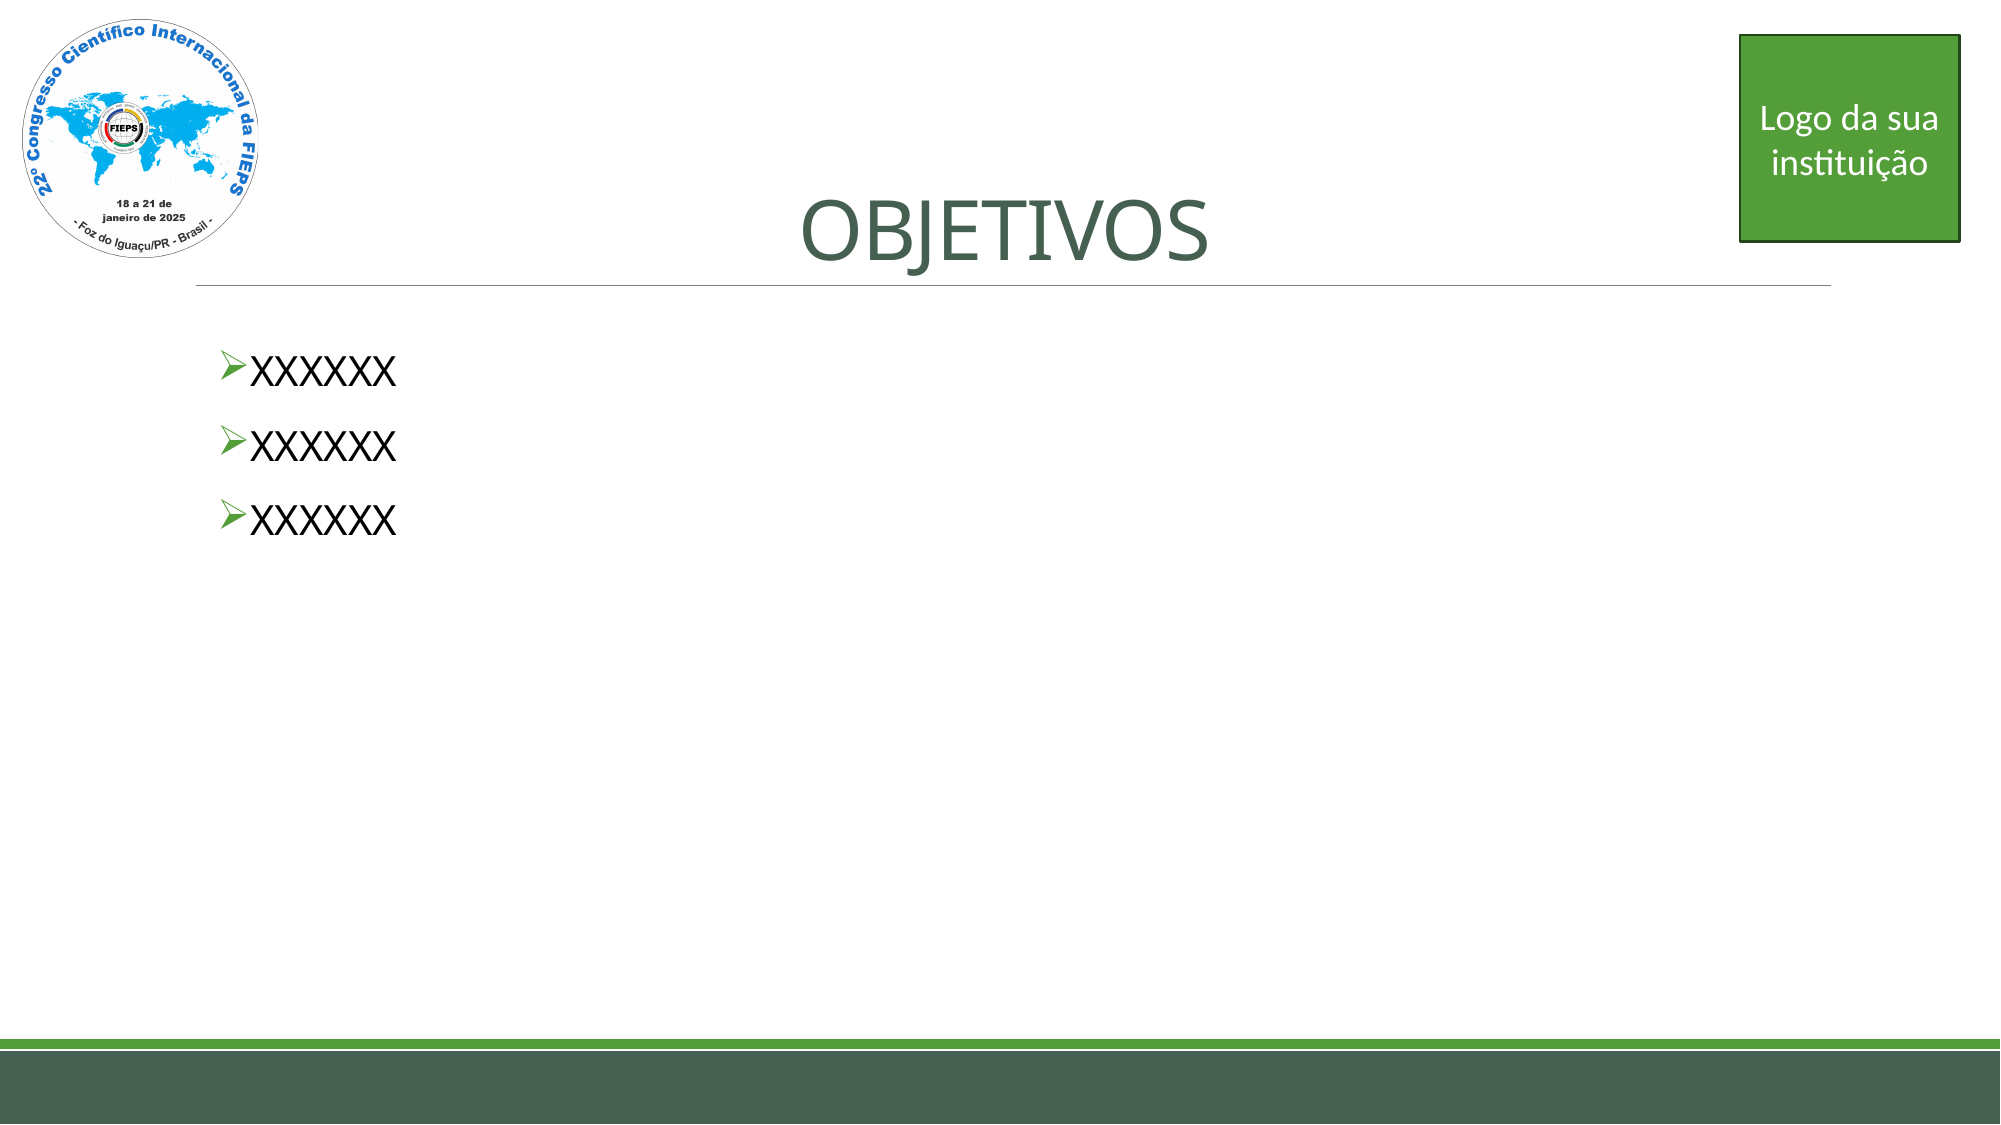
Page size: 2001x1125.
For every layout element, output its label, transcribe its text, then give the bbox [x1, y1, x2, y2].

title OBJETIVOS [180, 47, 1830, 285]
text_box [22, 19, 259, 258]
text_box XXXXXX XXXXXX XXXXXX [202, 343, 1815, 983]
text_box [0, 1049, 2000, 1125]
text_box Logo da sua instituição [1739, 34, 1961, 243]
